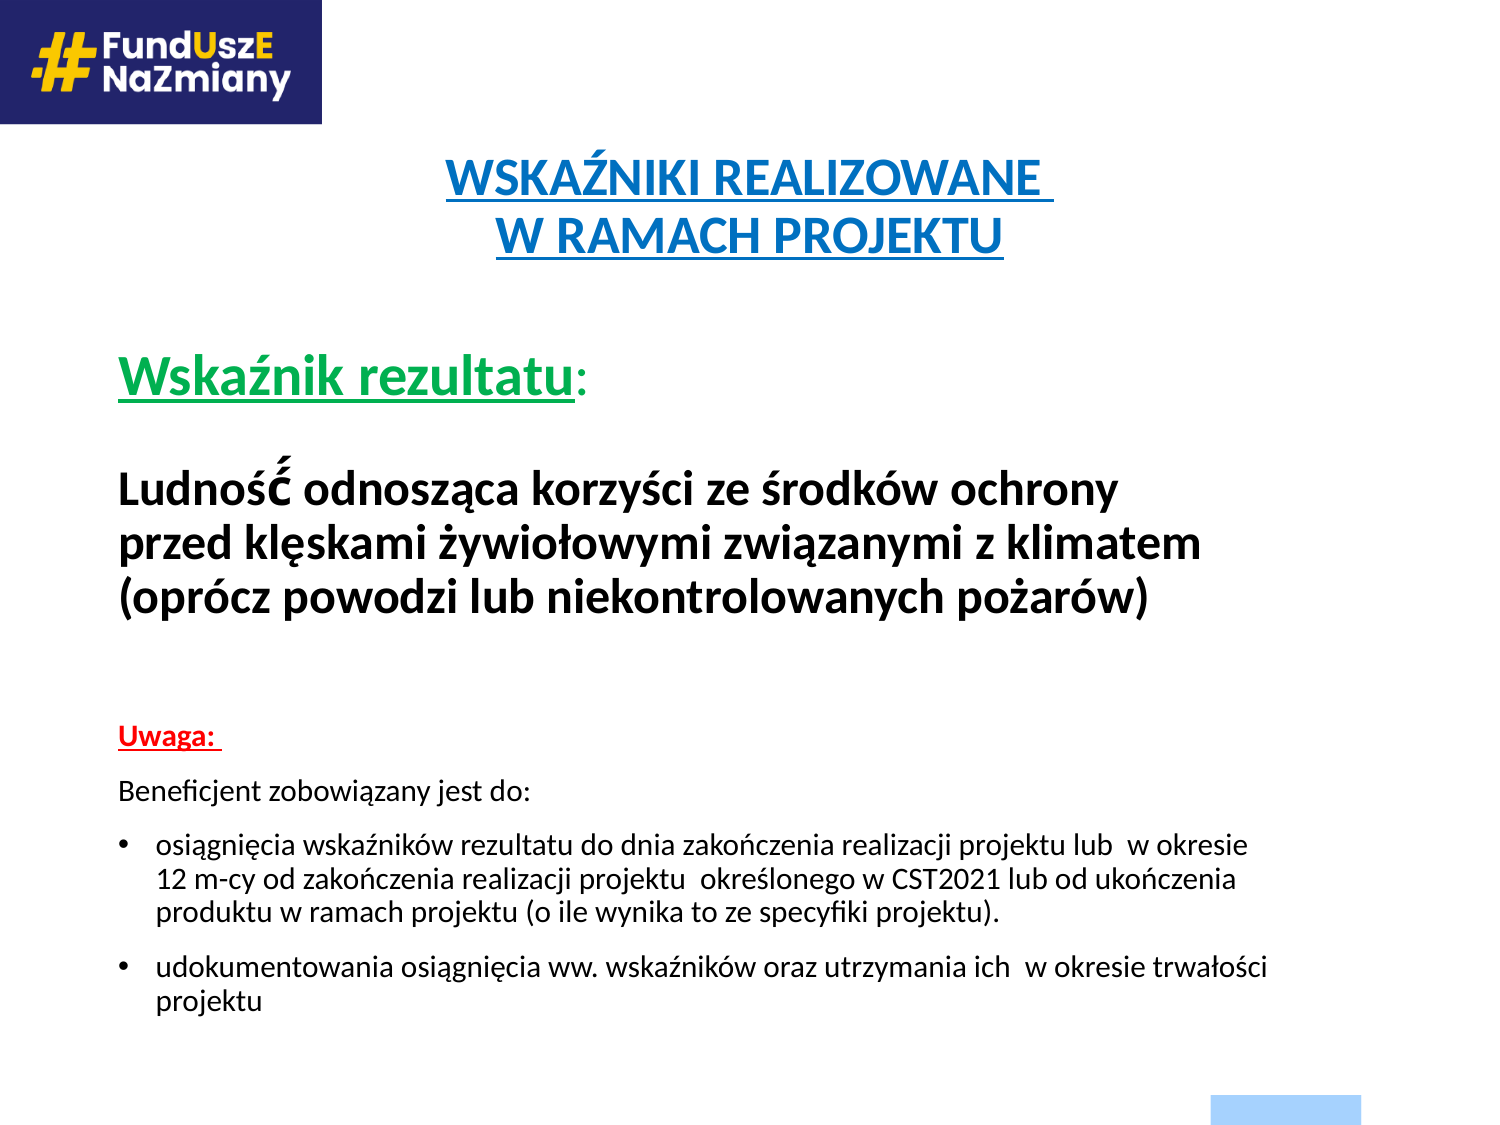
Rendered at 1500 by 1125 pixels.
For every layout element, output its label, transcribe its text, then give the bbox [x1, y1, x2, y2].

picture [0, 0, 1500, 1125]
title WSKAŹNIKI REALIZOWANE W RAMACH PROJEKTU [103, 139, 1397, 319]
list Wskaźnik rezultatu: Ludność́ odnosząca korzyści ze środków ochrony przed klęskami żywiołowymi związanymi z klimatem (oprócz powodzi lub niekontrolowanych pożarów) Uwaga: Beneficjent zobowiązany jest do: osiągnięcia wskaźników rezultatu do dnia zakończenia realizacji projektu lub w okresie 12 m-cy od zakończenia realizacji projektu określonego w CST2021 lub od ukończenia produktu w ramach projektu (o ile wynika to ze specyfiki projektu). udokumentowania osiągnięcia ww. wskaźników oraz utrzymania ich w okresie trwałości projektu [103, 337, 1397, 1048]
